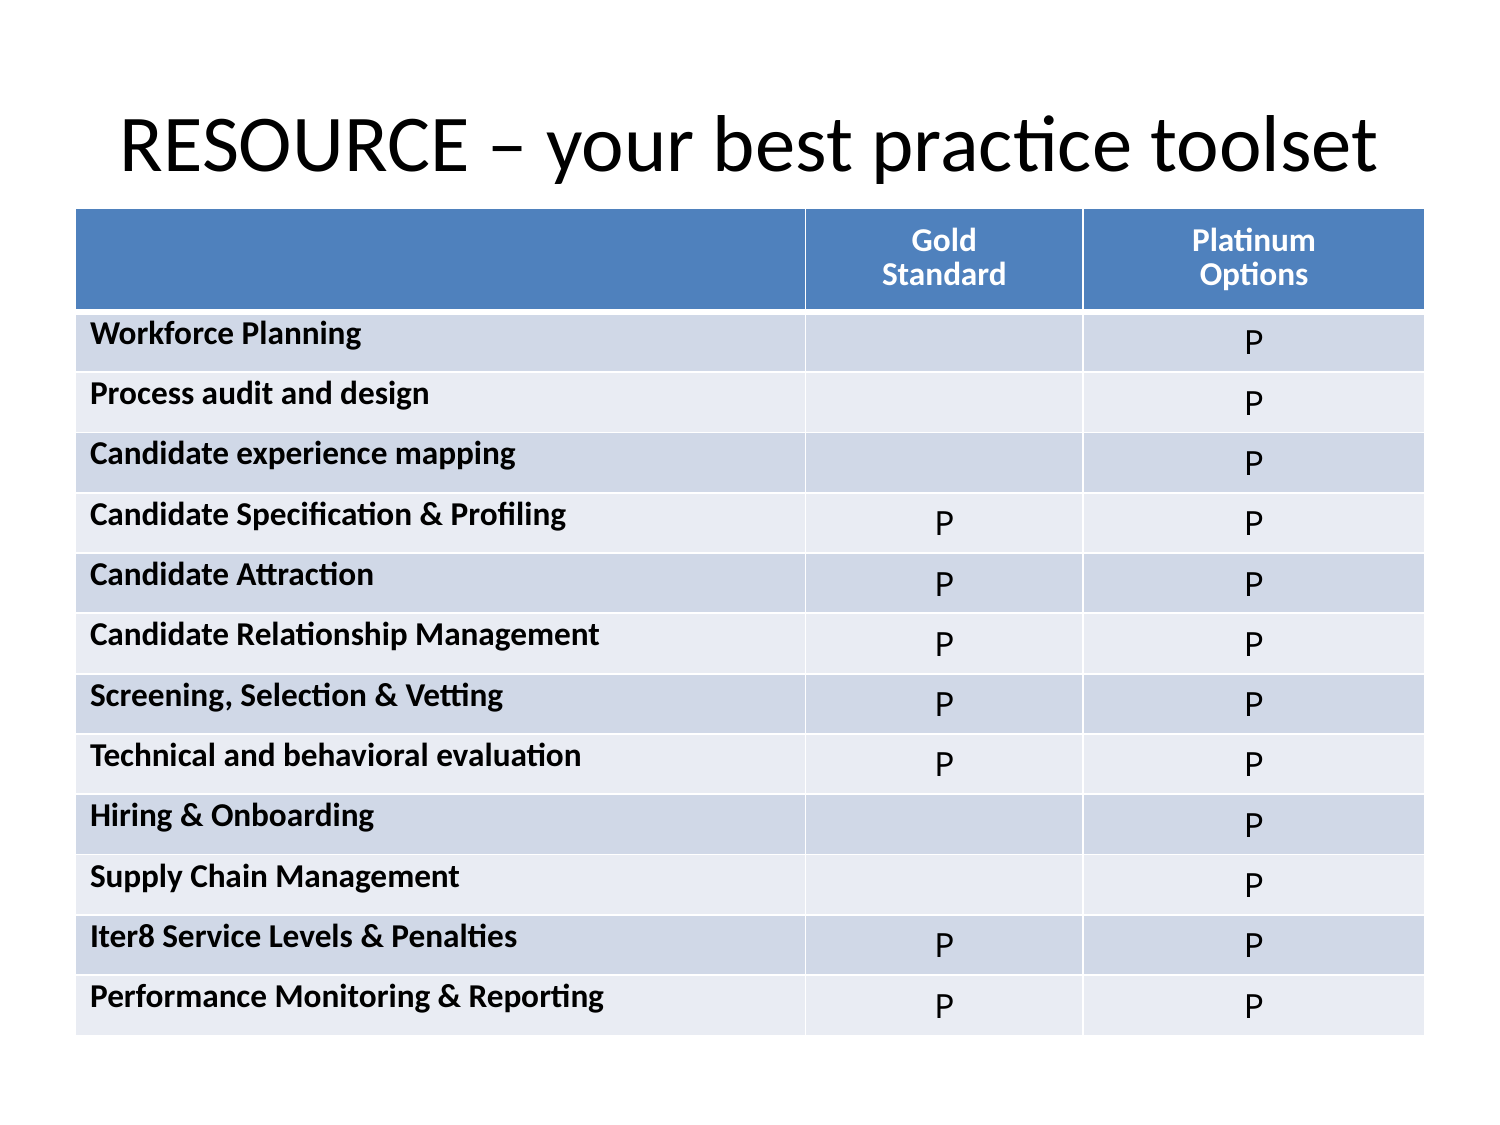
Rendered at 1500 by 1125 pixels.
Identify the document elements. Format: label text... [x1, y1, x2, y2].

table_cell Screening, Selection & Vetting [76, 675, 805, 733]
table_header Platinum Options [1084, 209, 1424, 309]
table_cell P [1084, 494, 1424, 552]
table_cell [806, 373, 1082, 432]
table_cell Technical and behavioral evaluation [76, 735, 805, 793]
table_cell [806, 855, 1082, 914]
table_cell P [1084, 614, 1424, 673]
title RESOURCE – your best practice toolset [75, 45, 1425, 207]
table_cell Supply Chain Management [76, 855, 805, 914]
table_cell P [1084, 554, 1424, 612]
table_header [76, 209, 805, 309]
table_cell P [1084, 433, 1424, 492]
table_cell Candidate Relationship Management [76, 614, 805, 673]
table_cell Candidate experience mapping [76, 433, 805, 492]
table_cell P [806, 675, 1082, 733]
table_cell P [1084, 373, 1424, 432]
table_cell P [1084, 916, 1424, 974]
table_cell Candidate Attraction [76, 554, 805, 612]
table_cell P [806, 735, 1082, 793]
table_cell [806, 433, 1082, 492]
table_cell Iter8 Service Levels & Penalties [76, 916, 805, 974]
table_cell P [1084, 675, 1424, 733]
table_cell P [1084, 855, 1424, 914]
table_cell P [1084, 735, 1424, 793]
table_cell Workforce Planning [76, 315, 805, 371]
table_cell P [806, 976, 1082, 1035]
table_cell P [1084, 795, 1424, 854]
table_header Gold Standard [806, 209, 1082, 309]
table_cell [806, 795, 1082, 854]
table_cell P [1084, 976, 1424, 1035]
table_cell Performance Monitoring & Reporting [76, 976, 805, 1035]
table_cell Process audit and design [76, 373, 805, 432]
table_cell [806, 315, 1082, 371]
table_cell Hiring & Onboarding [76, 795, 805, 854]
table_cell P [806, 916, 1082, 974]
table_cell P [806, 554, 1082, 612]
table_cell P [806, 494, 1082, 552]
table_cell Candidate Specification & Profiling [76, 494, 805, 552]
table_cell P [806, 614, 1082, 673]
table_cell P [1084, 315, 1424, 371]
